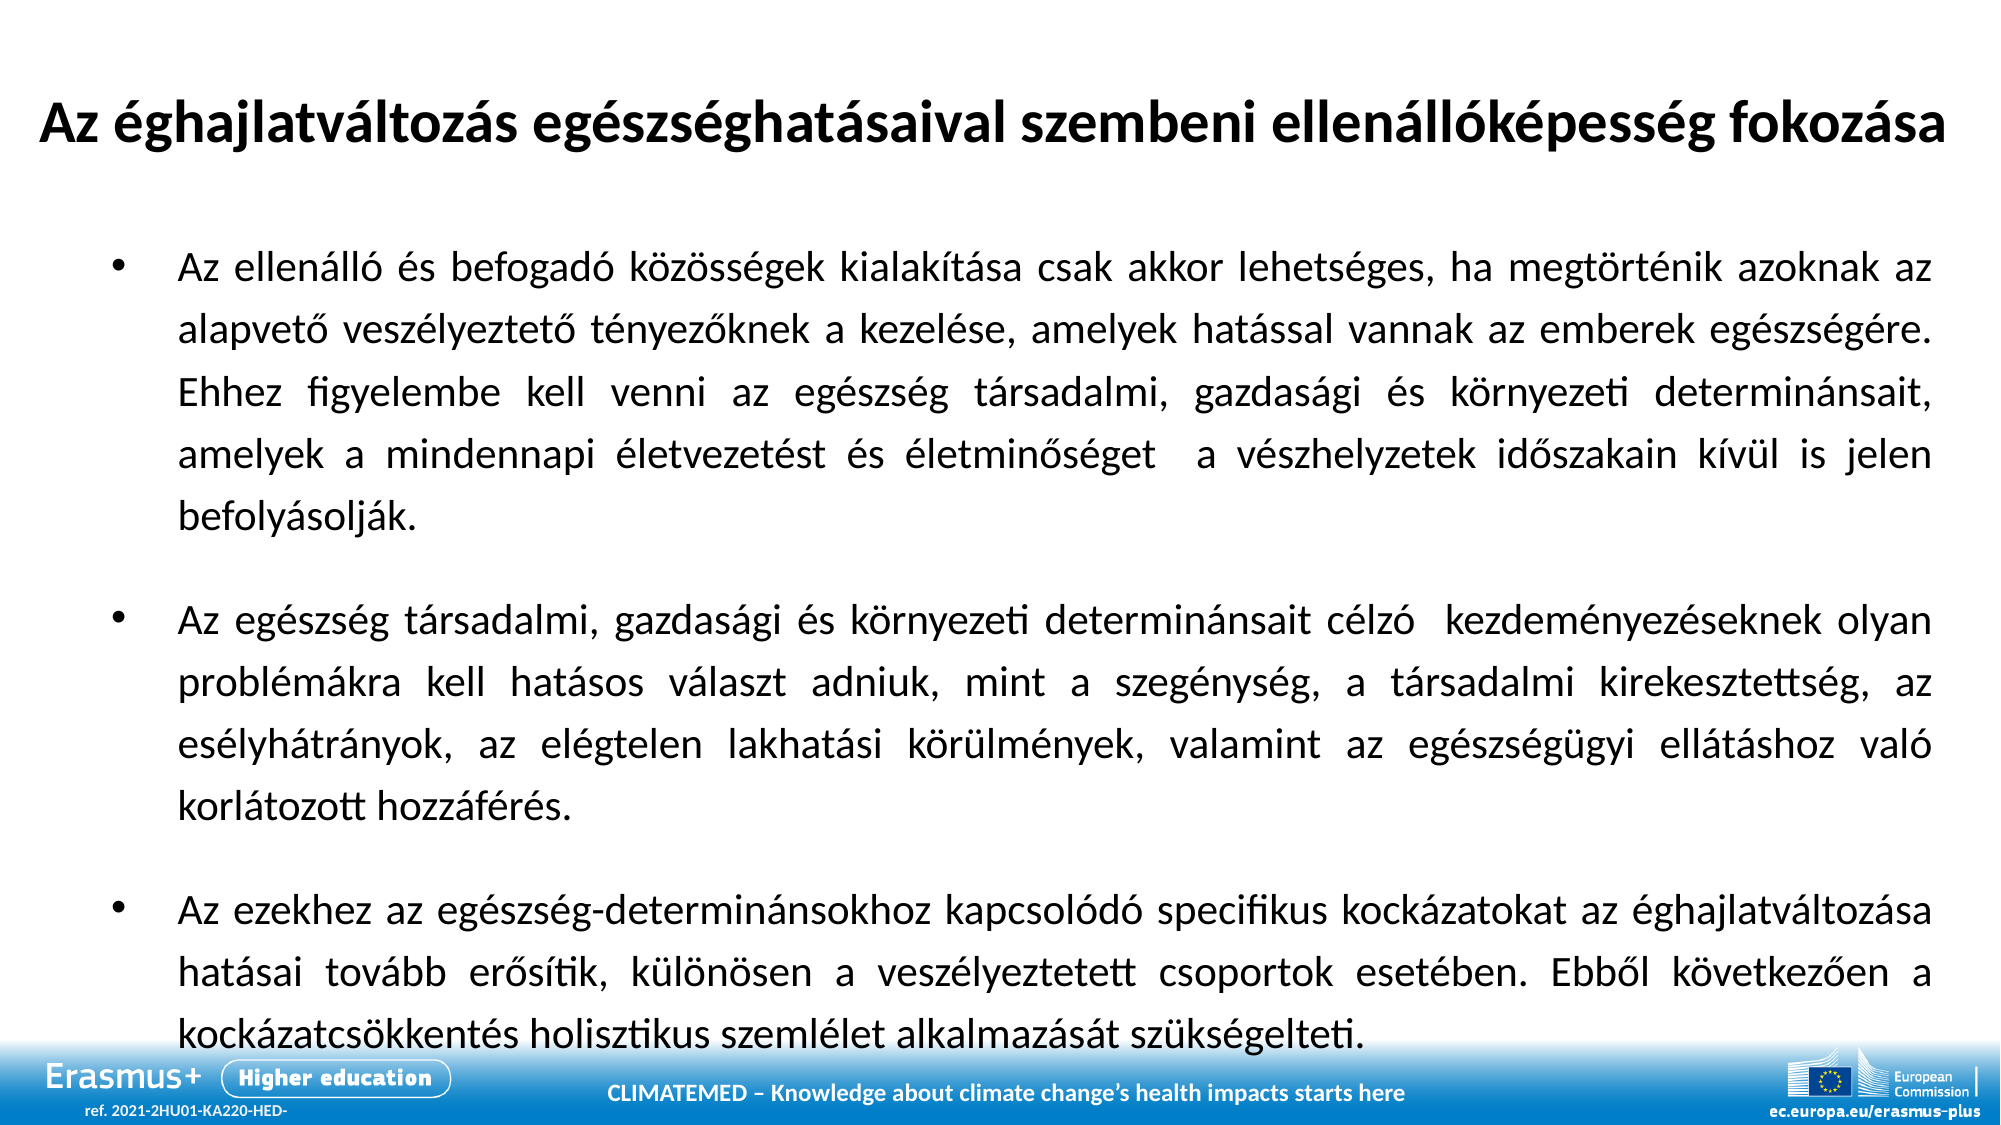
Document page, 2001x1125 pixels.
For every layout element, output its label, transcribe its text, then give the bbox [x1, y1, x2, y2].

picture [0, 899, 2000, 1125]
title Az éghajlatváltozás egészséghatásaival szembeni ellenállóképesség fokozása [24, 54, 2000, 191]
list Az ellenálló és befogadó közösségek kialakítása csak akkor lehetséges, ha megtörténik azoknak az alapvető veszélyeztető tényezőknek a kezelése, amelyek hatással vannak az emberek egészségére. Ehhez figyelembe kell venni az egészség társadalmi, gazdasági és környezeti determinánsait, amelyek a mindennapi életvezetést és életminőséget a vészhelyzetek időszakain kívül is jelen befolyásolják. Az egészség társadalmi, gazdasági és környezeti determinánsait célzó kezdeményezéseknek olyan problémákra kell hatásos választ adniuk, mint a szegénység, a társadalmi kirekesztettség, az esélyhátrányok, az elégtelen lakhatási körülmények, valamint az egészségügyi ellátáshoz való korlátozott hozzáférés. Az ezekhez az egészség-determinánsokhoz kapcsolódó specifikus kockázatokat az éghajlatváltozása hatásai tovább erősítik, különösen a veszélyeztetett csoportok esetében. Ebből következően a kockázatcsökkentés holisztikus szemlélet alkalmazását szükségelteti. [88, 220, 1949, 1074]
